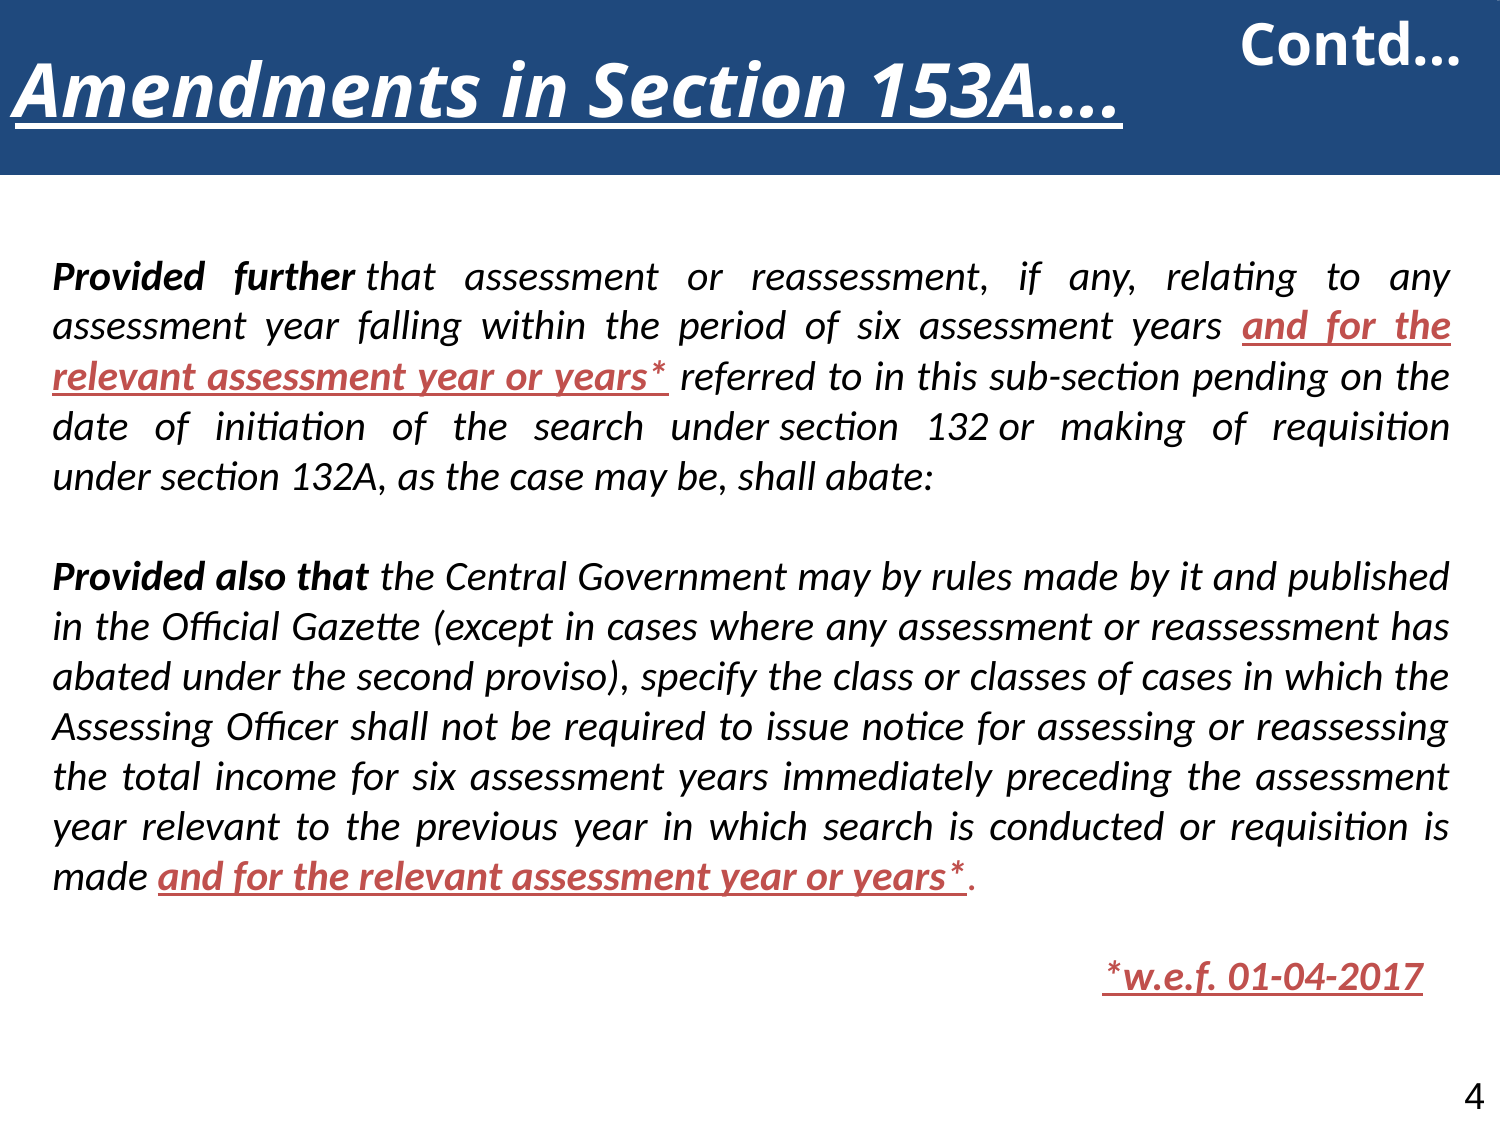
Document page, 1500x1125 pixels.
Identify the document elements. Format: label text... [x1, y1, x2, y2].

text_box Amendments in Section 153A…. [0, 0, 1500, 175]
text_box Contd… [1224, 0, 1497, 85]
slide_number 4 [1374, 1064, 1500, 1125]
text_box Provided further that assessment or reassessment, if any, relating to any assessment year falling within the period of six assessment years and for the relevant assessment year or years* referred to in this sub-section pending on the date of initiation of the search under section 132 or making of requisition under section 132A, as the case may be, shall abate: Provided also that the Central Government may by rules made by it and published in the Official Gazette (except in cases where any assessment or reassessment has abated under the second proviso), specify the class or classes of cases in which the Assessing Officer shall not be required to issue notice for assessing or reassessing the total income for six assessment years immediately preceding the assessment year relevant to the previous year in which search is conducted or requisition is made and for the relevant assessment year or years*. *w.e.f. 01-04-2017 [37, 241, 1466, 1007]
